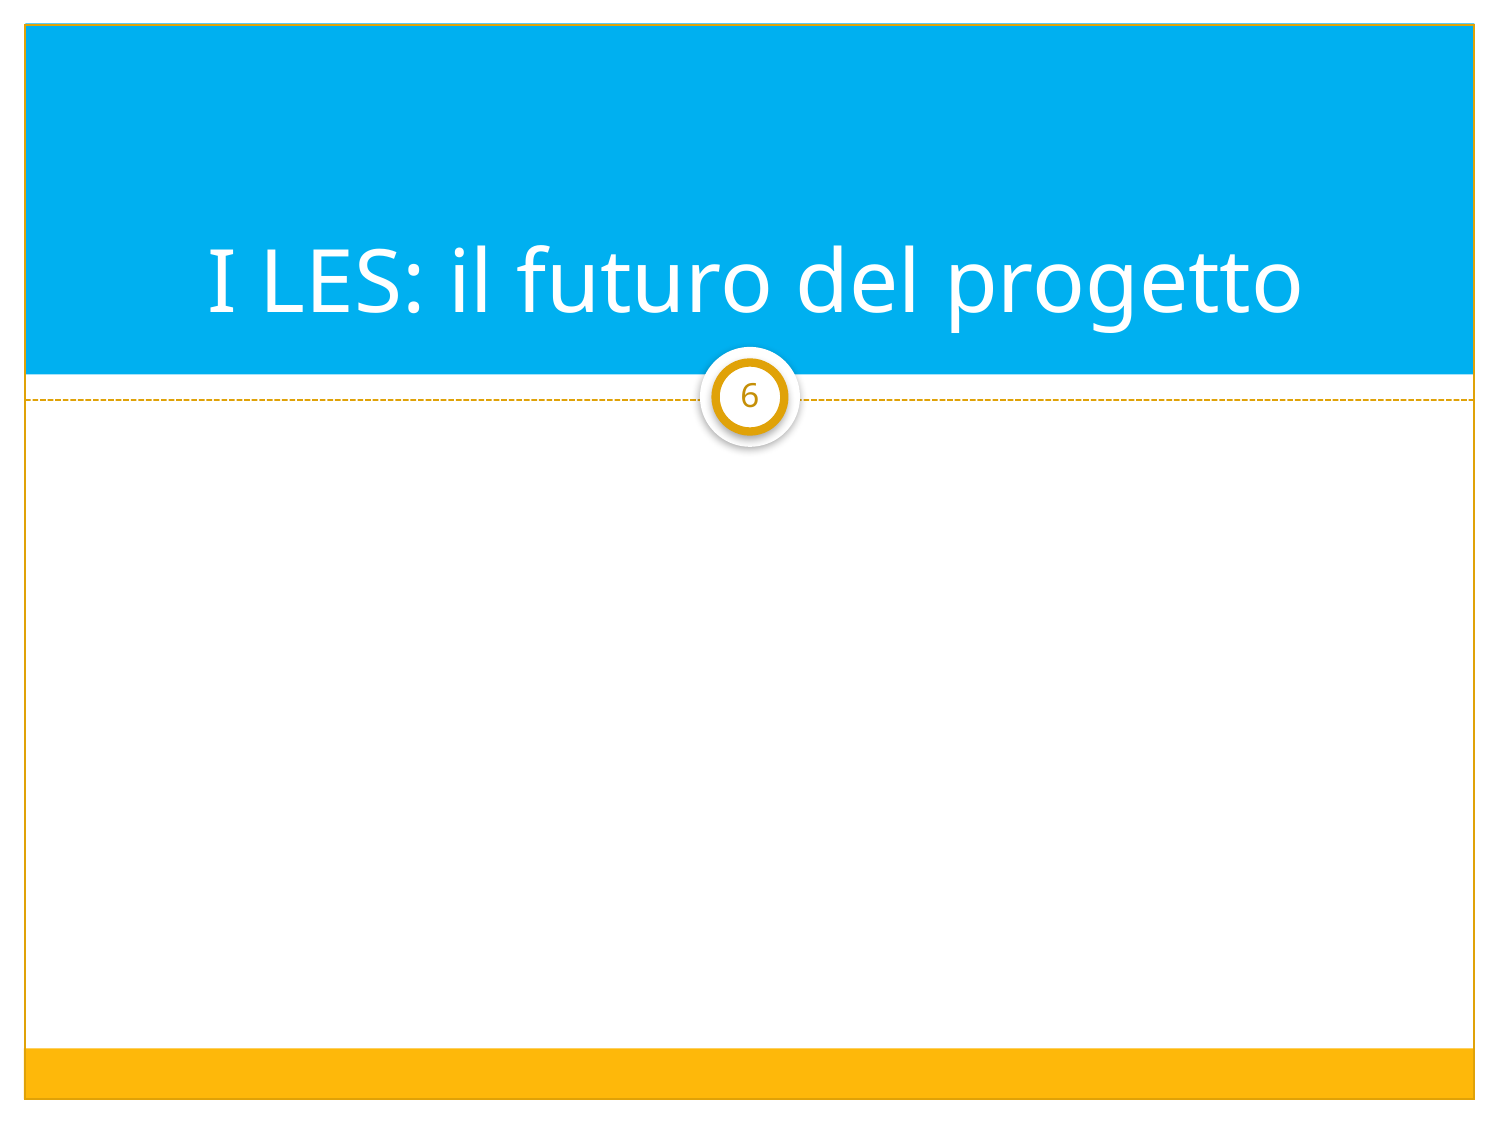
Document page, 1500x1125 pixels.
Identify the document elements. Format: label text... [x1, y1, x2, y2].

slide_number 6 [712, 360, 788, 433]
title I LES: il futuro del progetto [118, 87, 1394, 338]
